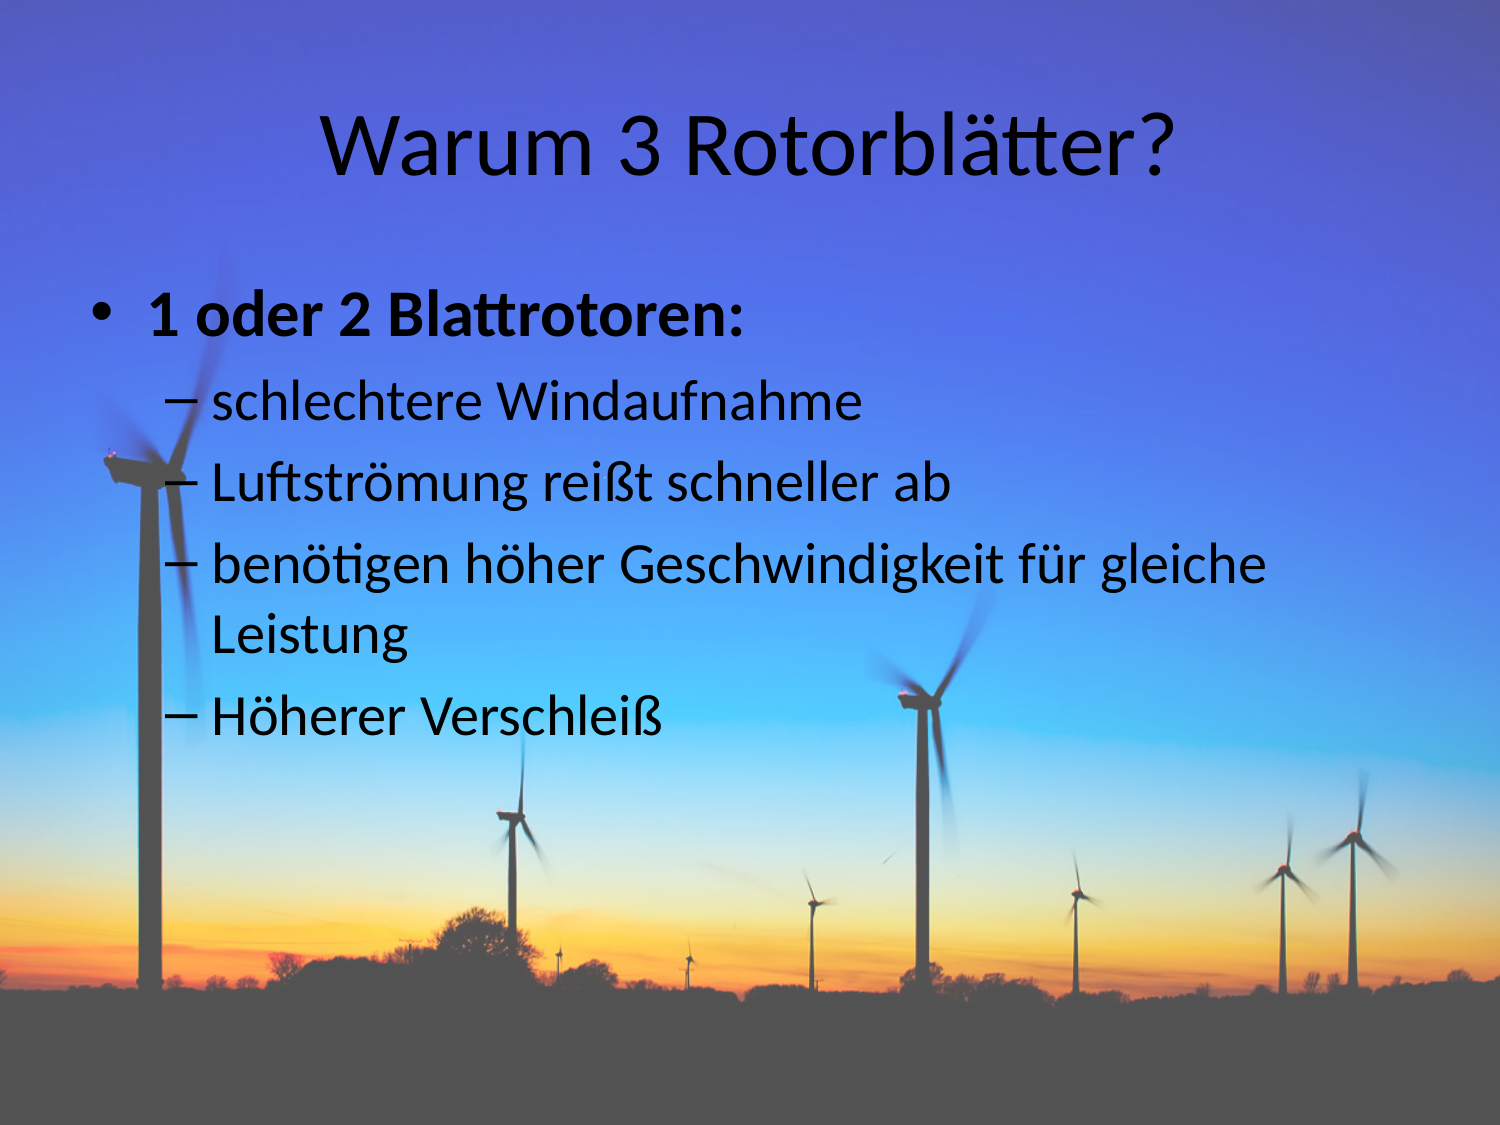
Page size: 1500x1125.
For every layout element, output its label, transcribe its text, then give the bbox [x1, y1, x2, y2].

list 1 oder 2 Blattrotoren: schlechtere Windaufnahme Luftströmung reißt schneller ab benötigen höher Geschwindigkeit für gleiche Leistung Höherer Verschleiß [75, 262, 1425, 1005]
title Warum 3 Rotorblätter? [75, 45, 1425, 233]
